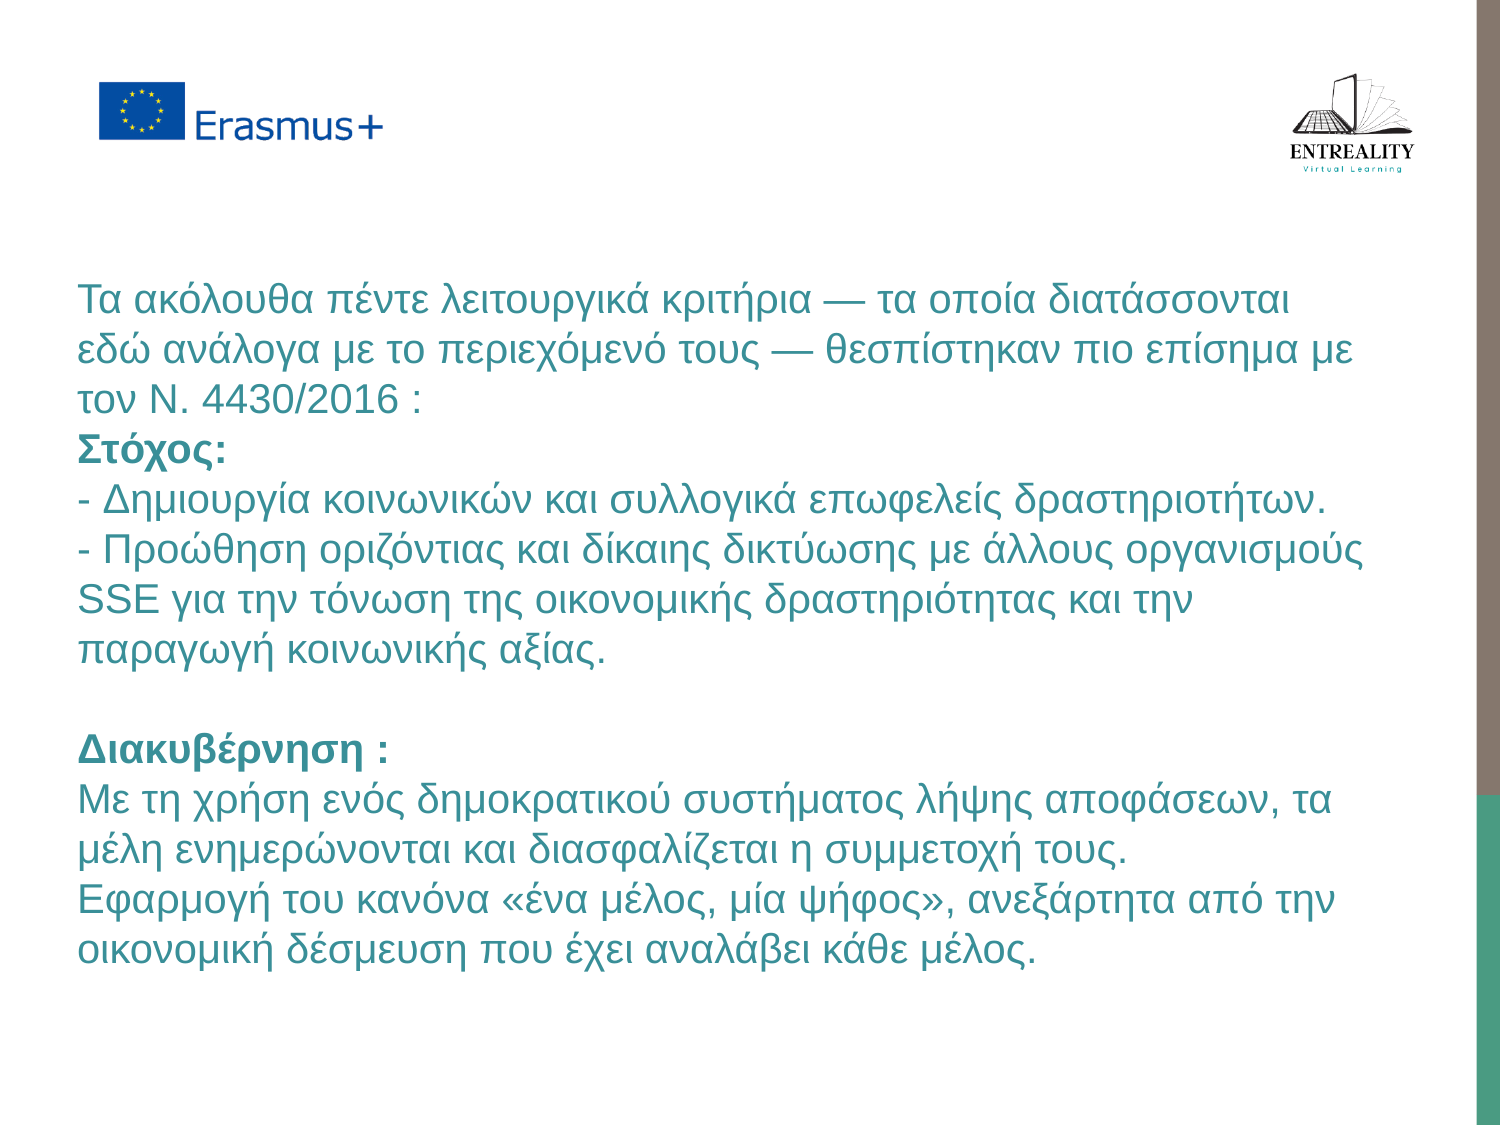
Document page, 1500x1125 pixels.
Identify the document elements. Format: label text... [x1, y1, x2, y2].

picture [81, 64, 399, 156]
title Τα ακόλουθα πέντε λειτουργικά κριτήρια — τα οποία διατάσσονται εδώ ανάλογα με το περιεχόμενό τους — θεσπίστηκαν πιο επίσημα με τον Ν. 4430/2016 : Στόχος: - Δημιουργία κοινωνικών και συλλογικά επωφελείς δραστηριοτήτων. - Προώθηση οριζόντιας και δίκαιης δικτύωσης με άλλους οργανισμούς SSE για την τόνωση της οικονομικής δραστηριότητας και την παραγωγή κοινωνικής αξίας. Διακυβέρνηση : Με τη χρήση ενός δημοκρατικού συστήματος λήψης αποφάσεων, τα μέλη ενημερώνονται και διασφαλίζεται η συμμετοχή τους. Εφαρμογή του κανόνα «ένα μέλος, μία ψήφος», ανεξάρτητα από την οικονομική δέσμευση που έχει αναλάβει κάθε μέλος. [62, 269, 1387, 1024]
picture [1246, 17, 1458, 229]
